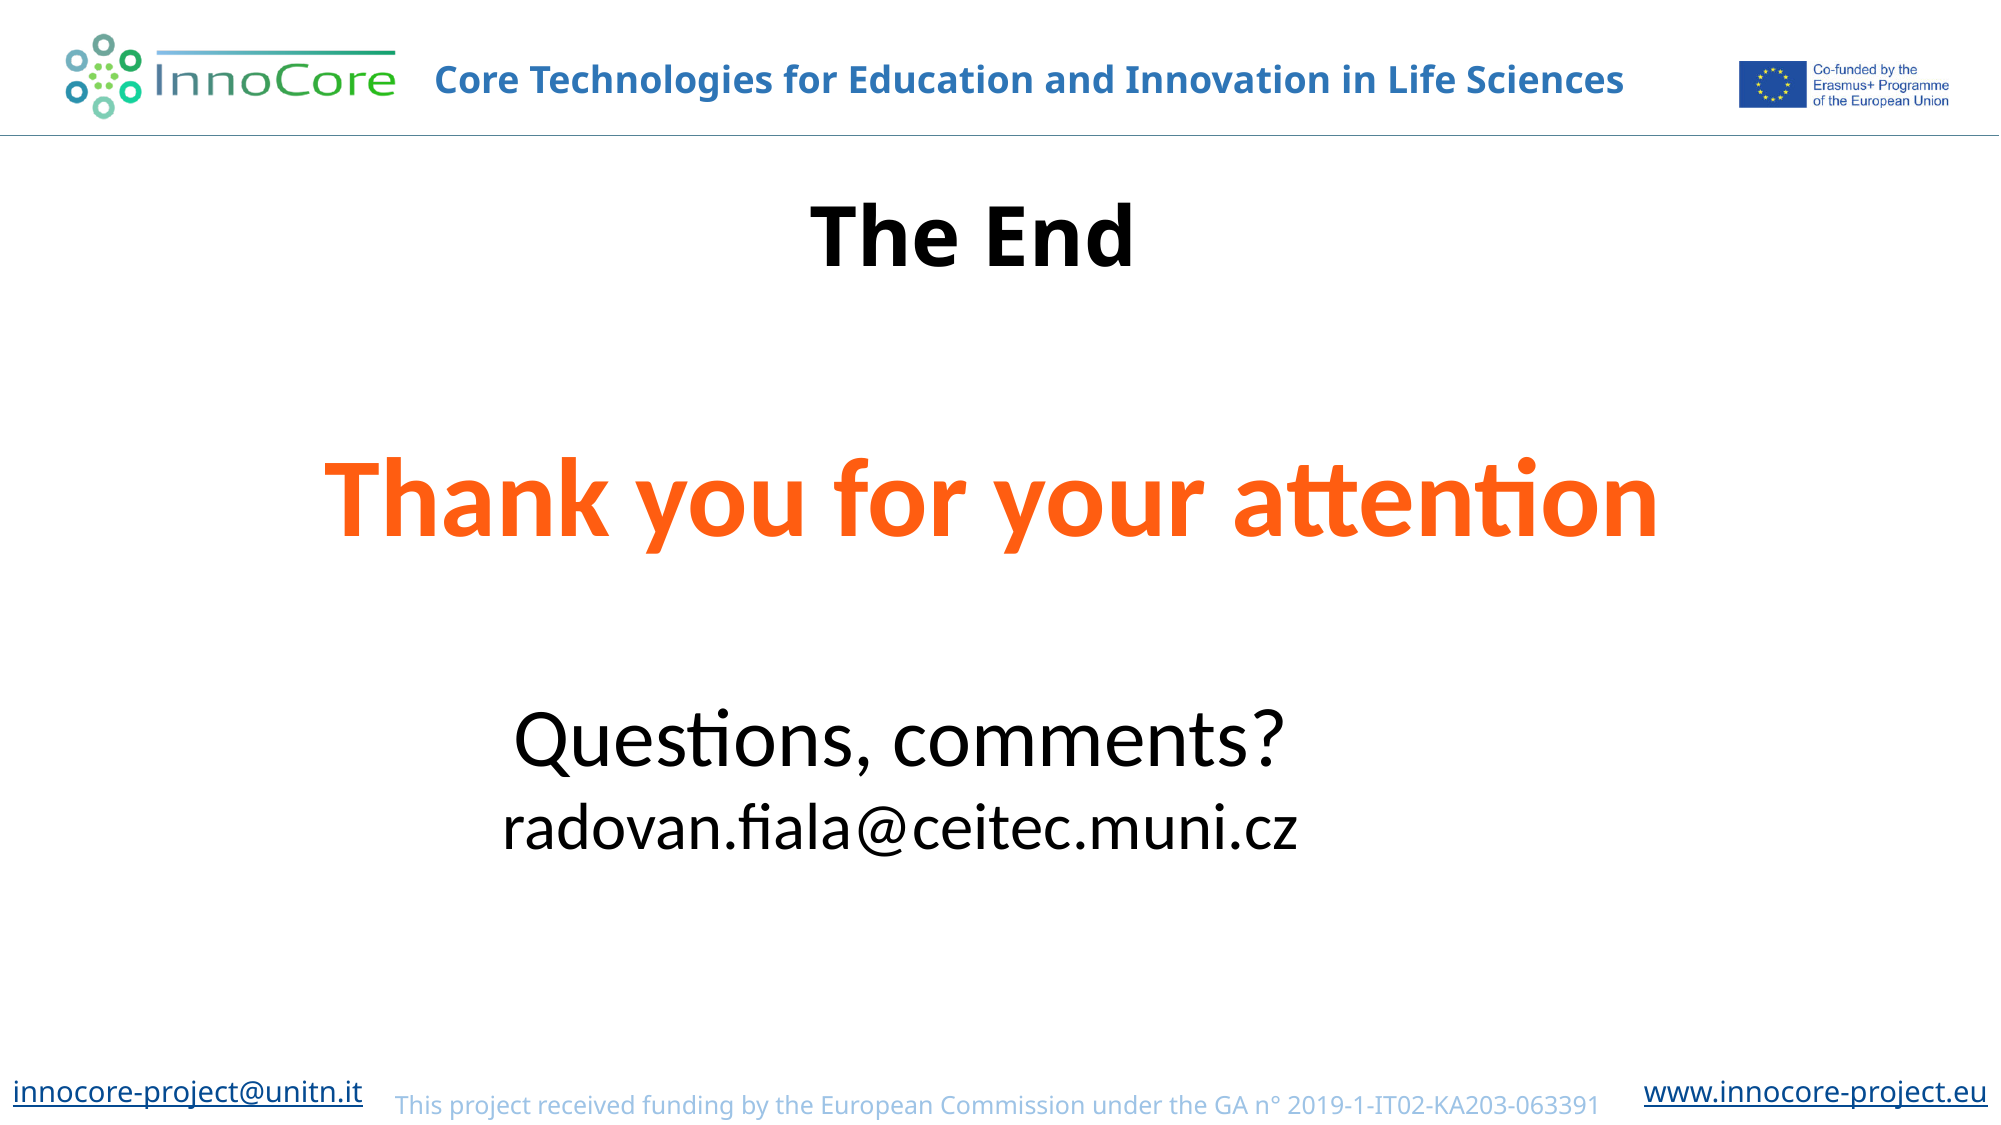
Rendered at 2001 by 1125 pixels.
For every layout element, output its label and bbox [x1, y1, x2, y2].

text_box [0, 30, 1999, 1125]
